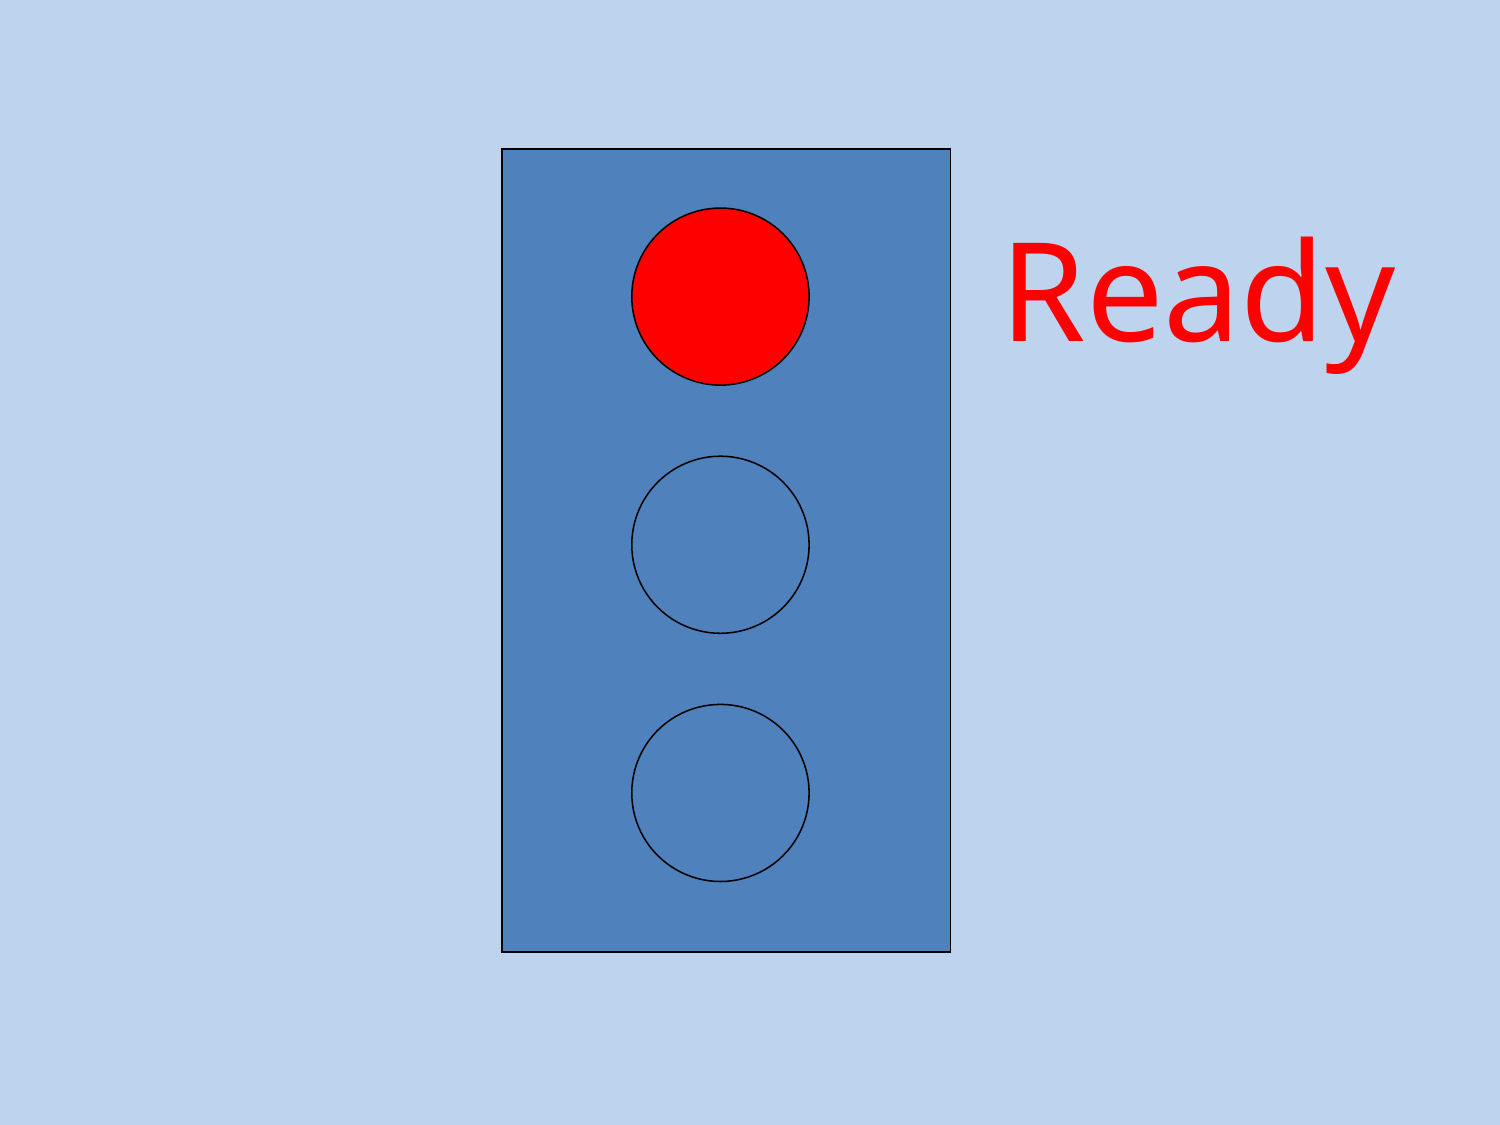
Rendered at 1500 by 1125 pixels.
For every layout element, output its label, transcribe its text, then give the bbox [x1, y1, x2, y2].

text_box Ready [986, 196, 1435, 377]
text_box [631, 208, 810, 386]
text_box [501, 148, 951, 953]
text_box [631, 704, 810, 882]
text_box [631, 456, 810, 634]
